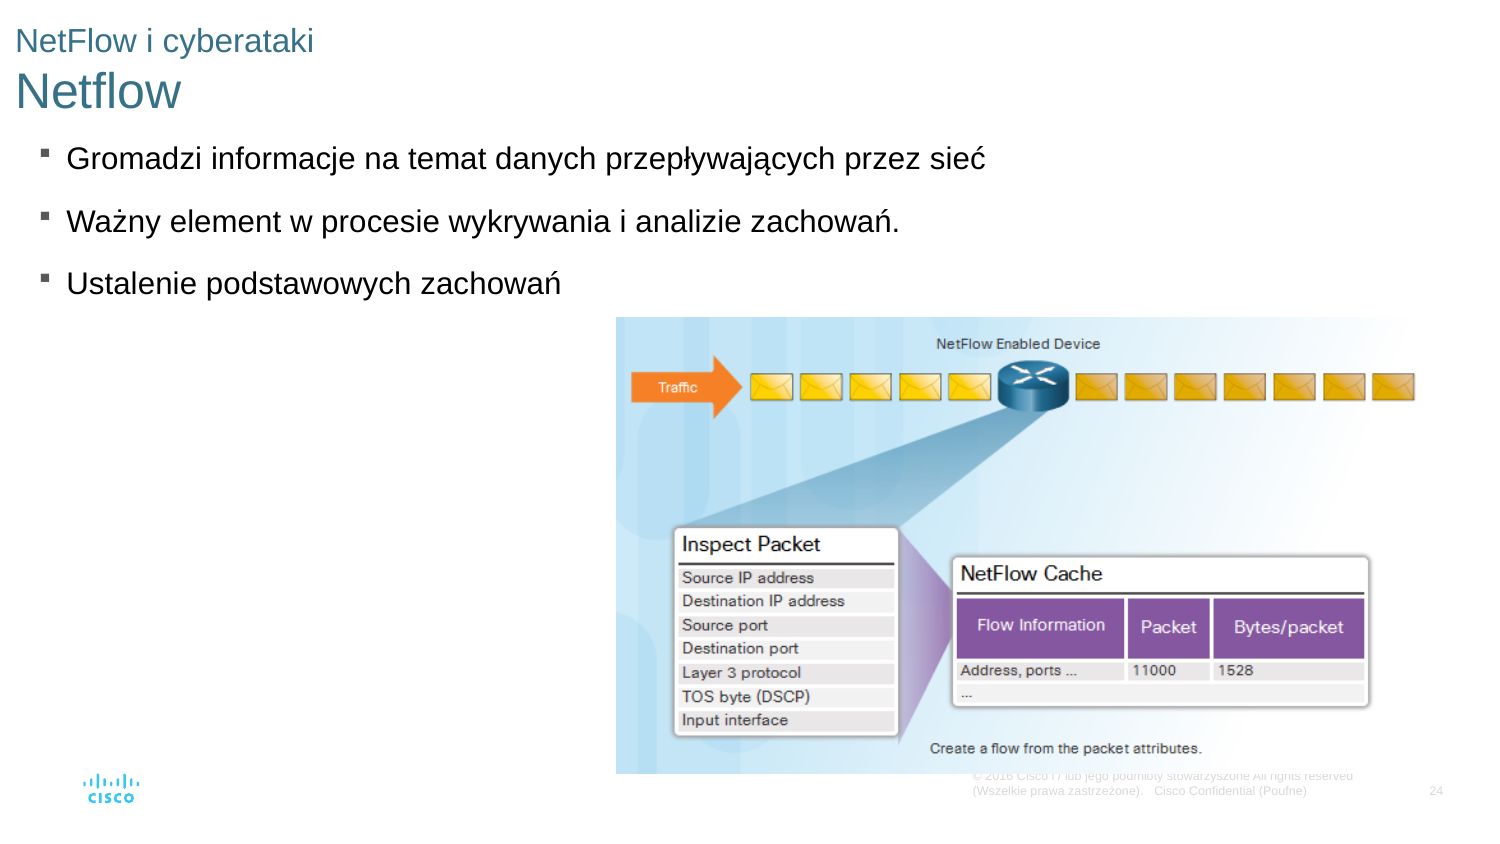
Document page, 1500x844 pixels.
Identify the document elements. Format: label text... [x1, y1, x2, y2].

picture [616, 317, 1441, 774]
title NetFlow i cyberataki Netflow [0, 6, 1500, 131]
list Gromadzi informacje na temat danych przepływających przez sieć Ważny element w procesie wykrywania i analizie zachowań. Ustalenie podstawowych zachowań [23, 131, 1476, 813]
